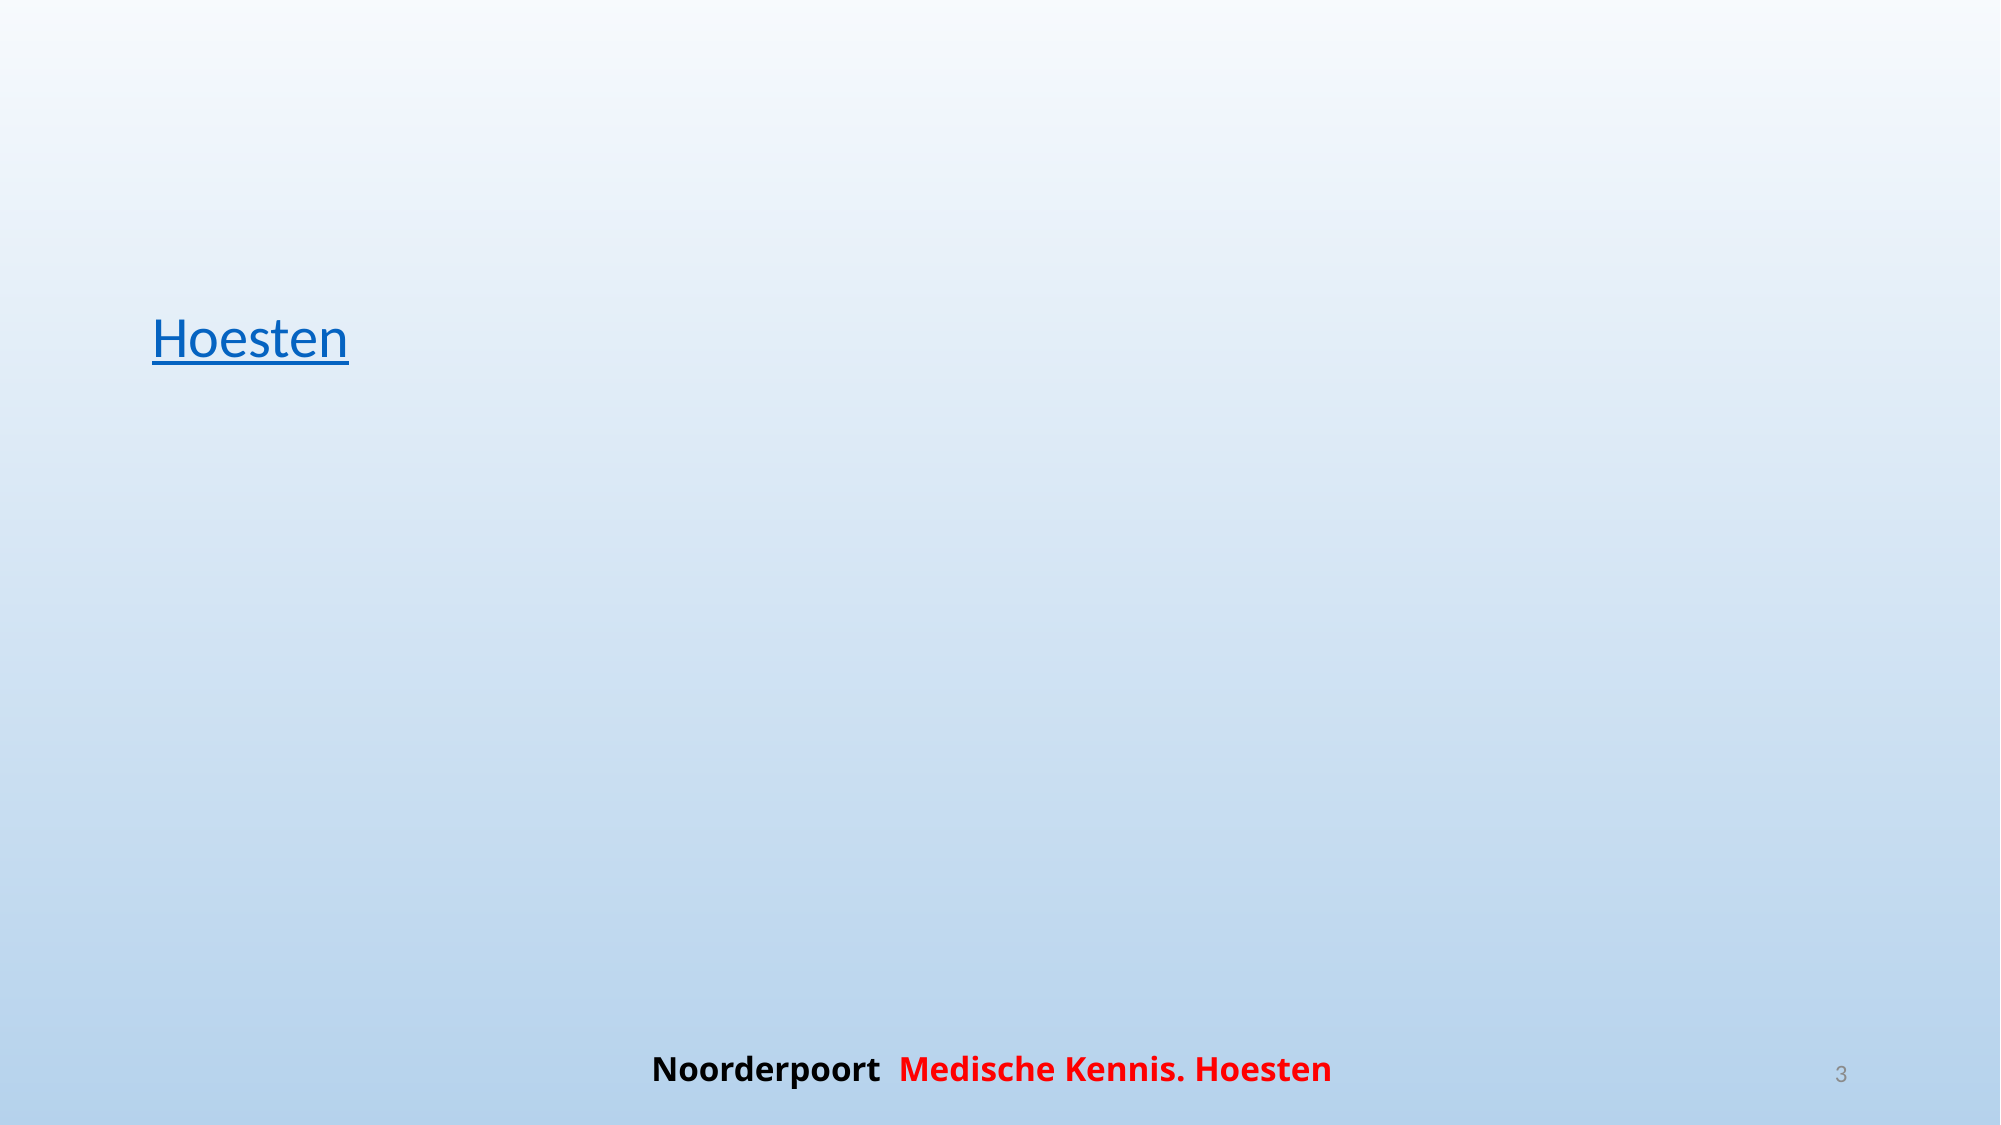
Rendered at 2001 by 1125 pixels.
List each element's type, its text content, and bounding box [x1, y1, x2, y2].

footer Noorderpoort Medische Kennis. Hoesten [249, 1038, 1770, 1099]
list Hoesten [137, 299, 1863, 1014]
slide_number 3 [1412, 1042, 1863, 1103]
